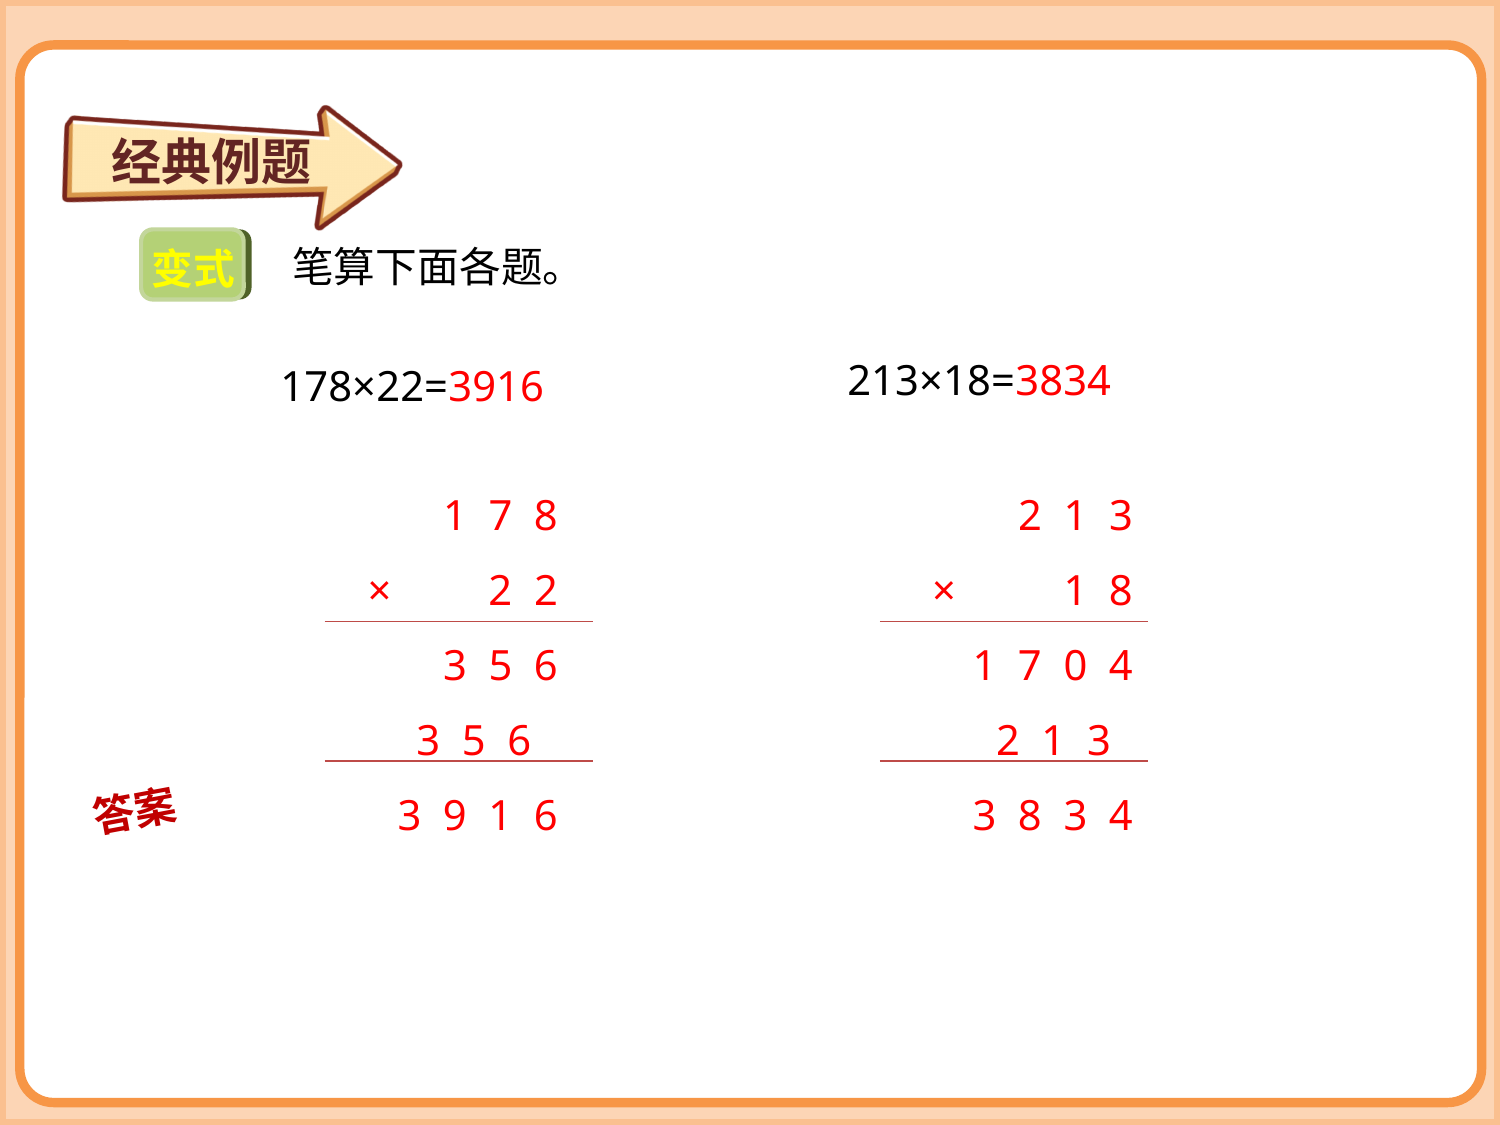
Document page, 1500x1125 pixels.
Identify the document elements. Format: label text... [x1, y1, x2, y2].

text_box 213×18=3834 [832, 321, 1199, 412]
text_box 笔算下面各题。 [277, 233, 1109, 299]
text_box 答案 [73, 767, 197, 852]
picture [50, 61, 425, 251]
text_box 2 1 3 × 1 8 1 7 0 4 2 1 3 3 8 3 4 [852, 456, 1148, 896]
text_box 1 7 8 × 2 2 3 5 6 3 5 6 3 9 1 6 [304, 456, 573, 896]
text_box 178×22=3916 [265, 327, 620, 418]
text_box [136, 229, 253, 301]
